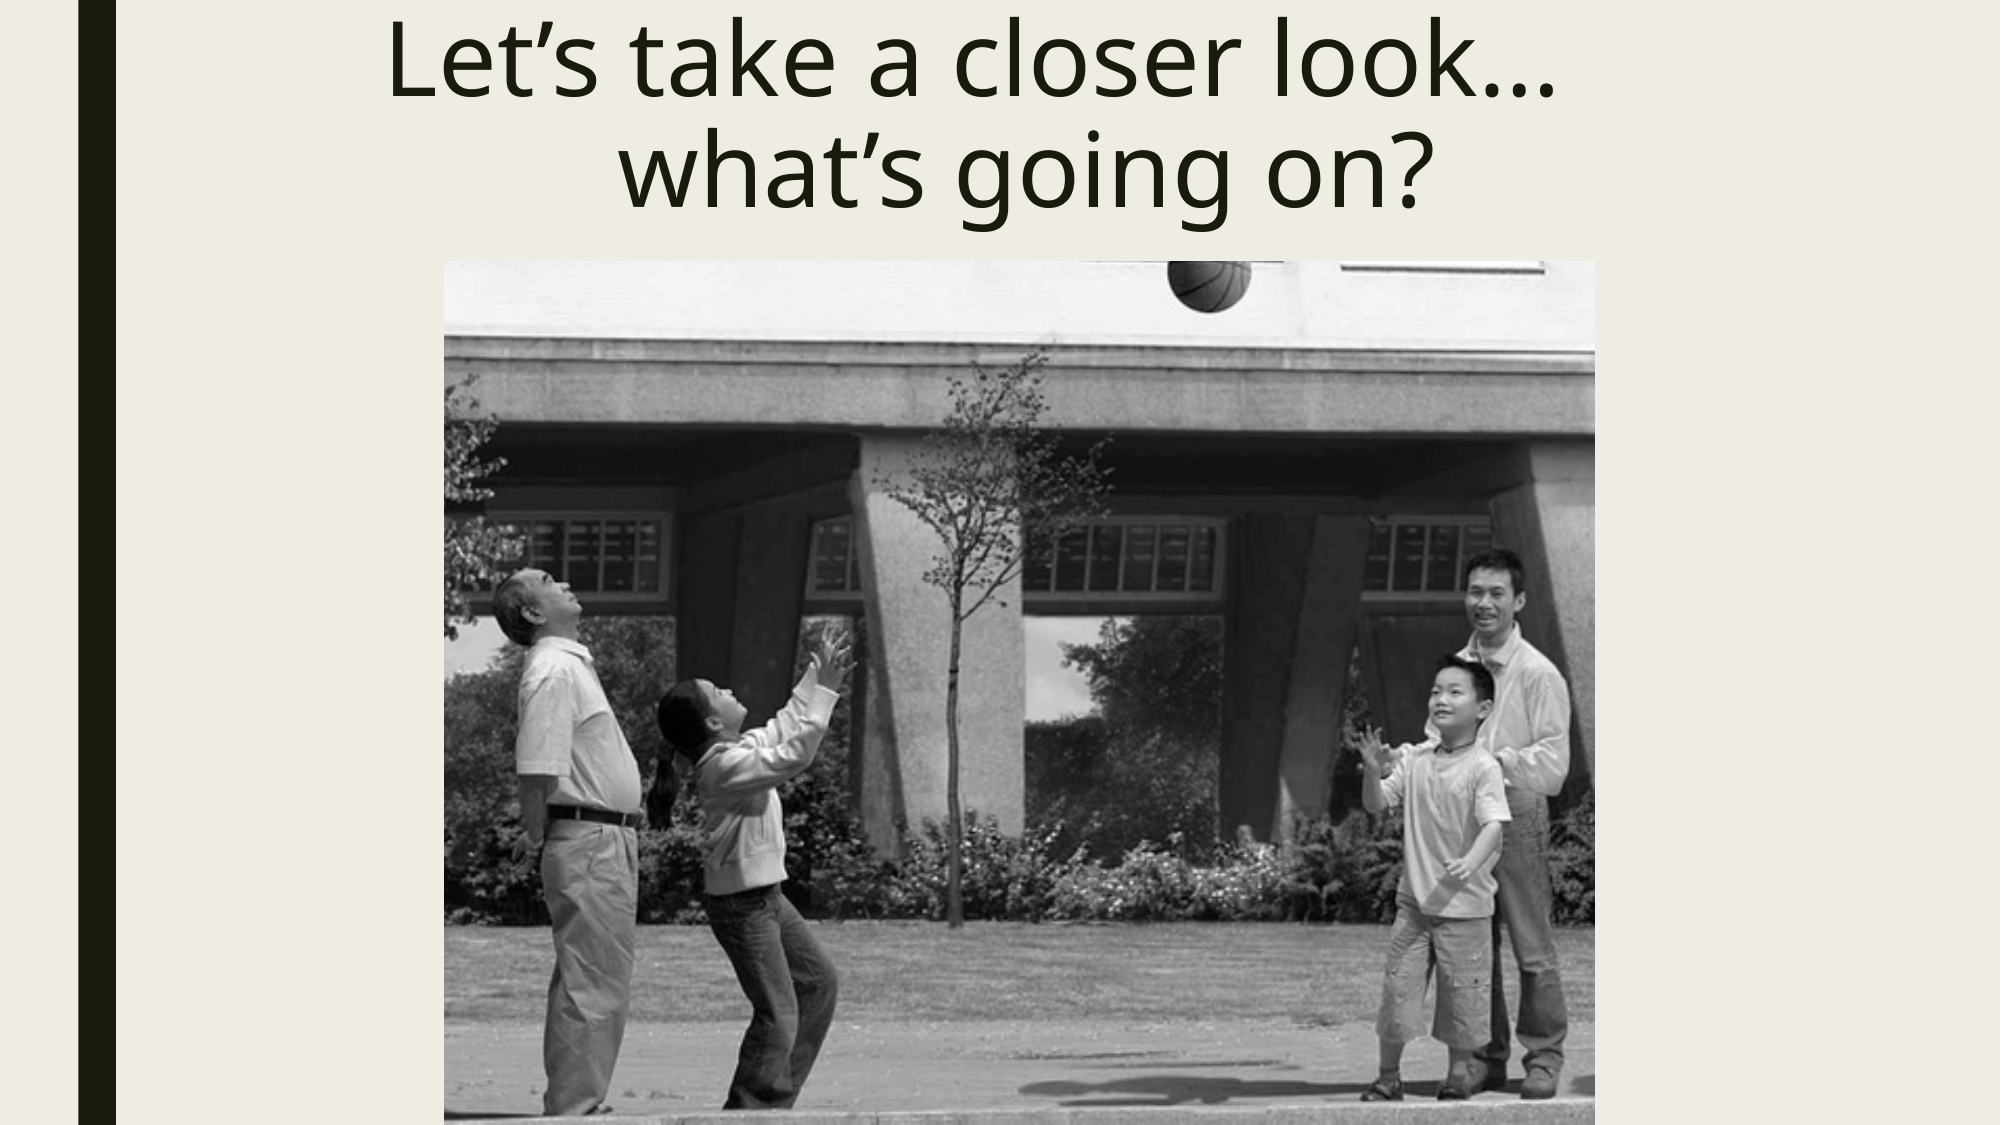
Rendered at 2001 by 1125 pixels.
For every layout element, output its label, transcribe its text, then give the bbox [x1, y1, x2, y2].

picture [444, 261, 1595, 1125]
title Let’s take a closer look… what’s going on? [357, 0, 1643, 244]
